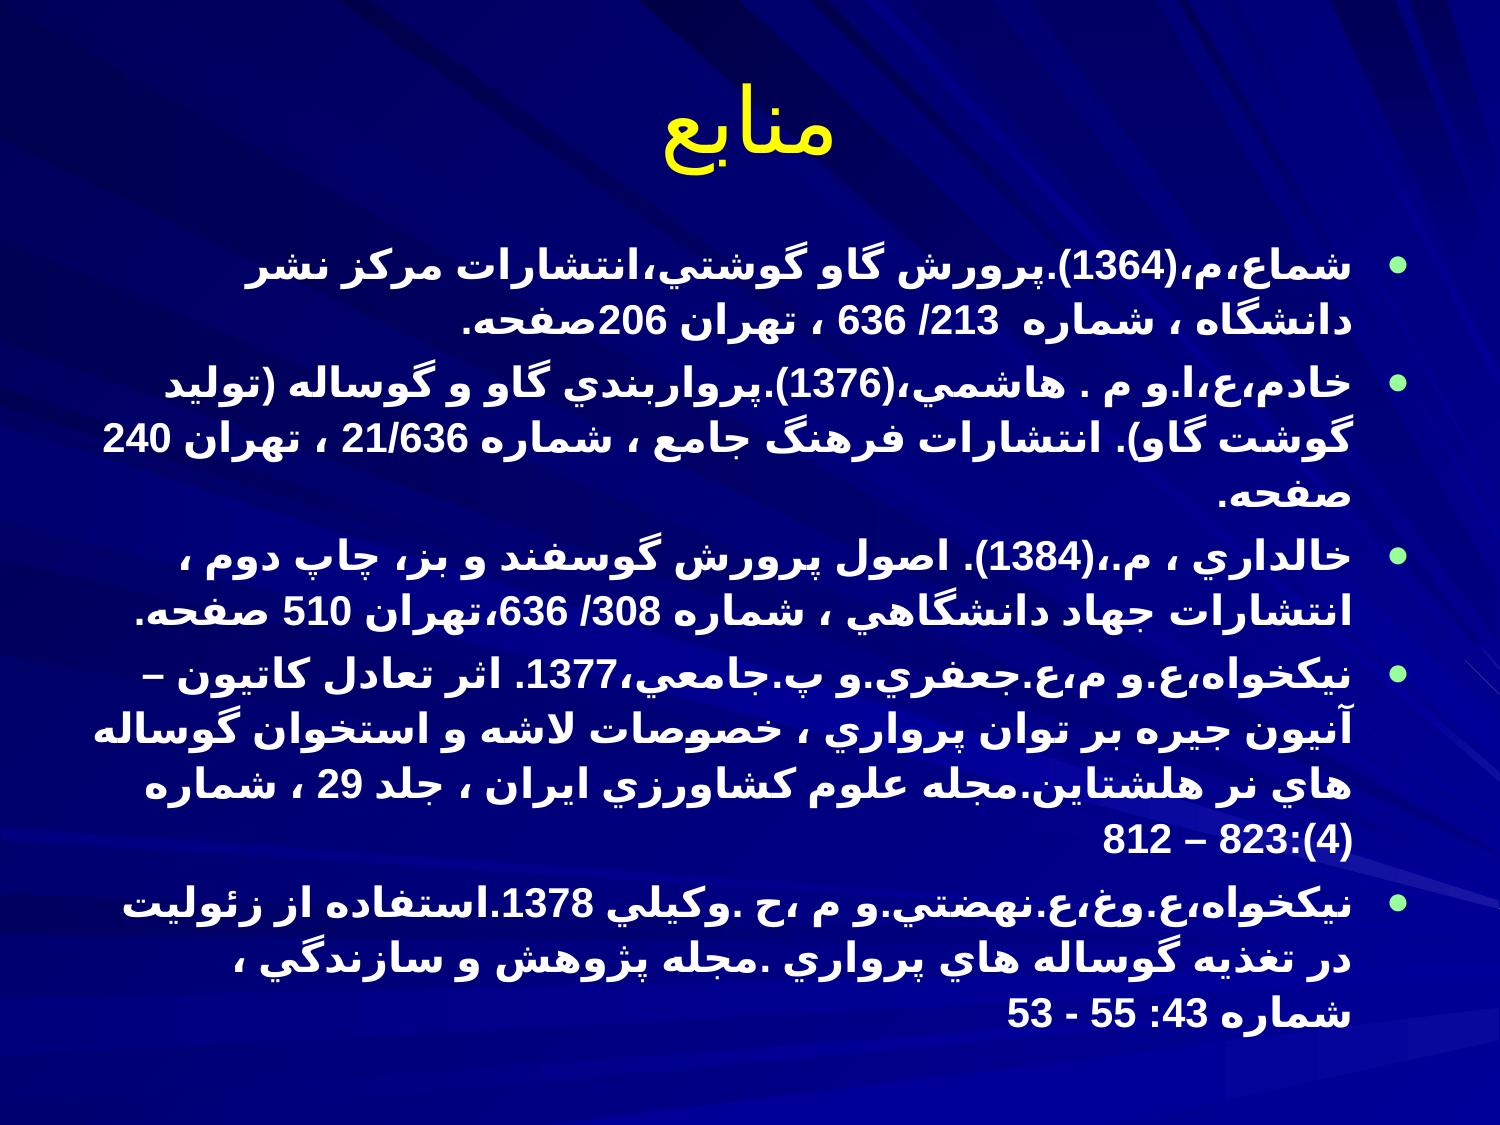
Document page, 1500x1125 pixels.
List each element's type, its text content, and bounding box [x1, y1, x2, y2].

list شماع،م،(1364).پرورش گاو گوشتي،انتشارات مركز نشر دانشگاه ، شماره 213/ 636 ، تهران 206صفحه. خادم،ع،ا.و م . هاشمي،(1376).پرواربندي گاو و گوساله (توليد گوشت گاو). انتشارات فرهنگ جامع ، شماره 21/636 ، تهران 240 صفحه. خالداري ، م.،(1384). اصول پرورش گوسفند و بز، چاپ دوم ، انتشارات جهاد دانشگاهي ، شماره 308/ 636،تهران 510 صفحه. نيكخواه،ع.و م،ع.جعفري.و پ.جامعي،1377. اثر تعادل كاتيون – آنيون جيره بر توان پرواري ، خصوصات لاشه و استخوان گوساله هاي نر هلشتاين.مجله علوم كشاورزي ايران ، جلد 29 ، شماره (4):823 – 812 نيكخواه،ع.وغ،ع.نهضتي.و م ،ح .وكيلي 1378.استفاده از زئوليت در تغذيه گوساله هاي پرواري .مجله پژوهش و سازندگي ، شماره 43: 55 - 53 [74, 224, 1426, 1063]
title منابع [74, 49, 1426, 184]
